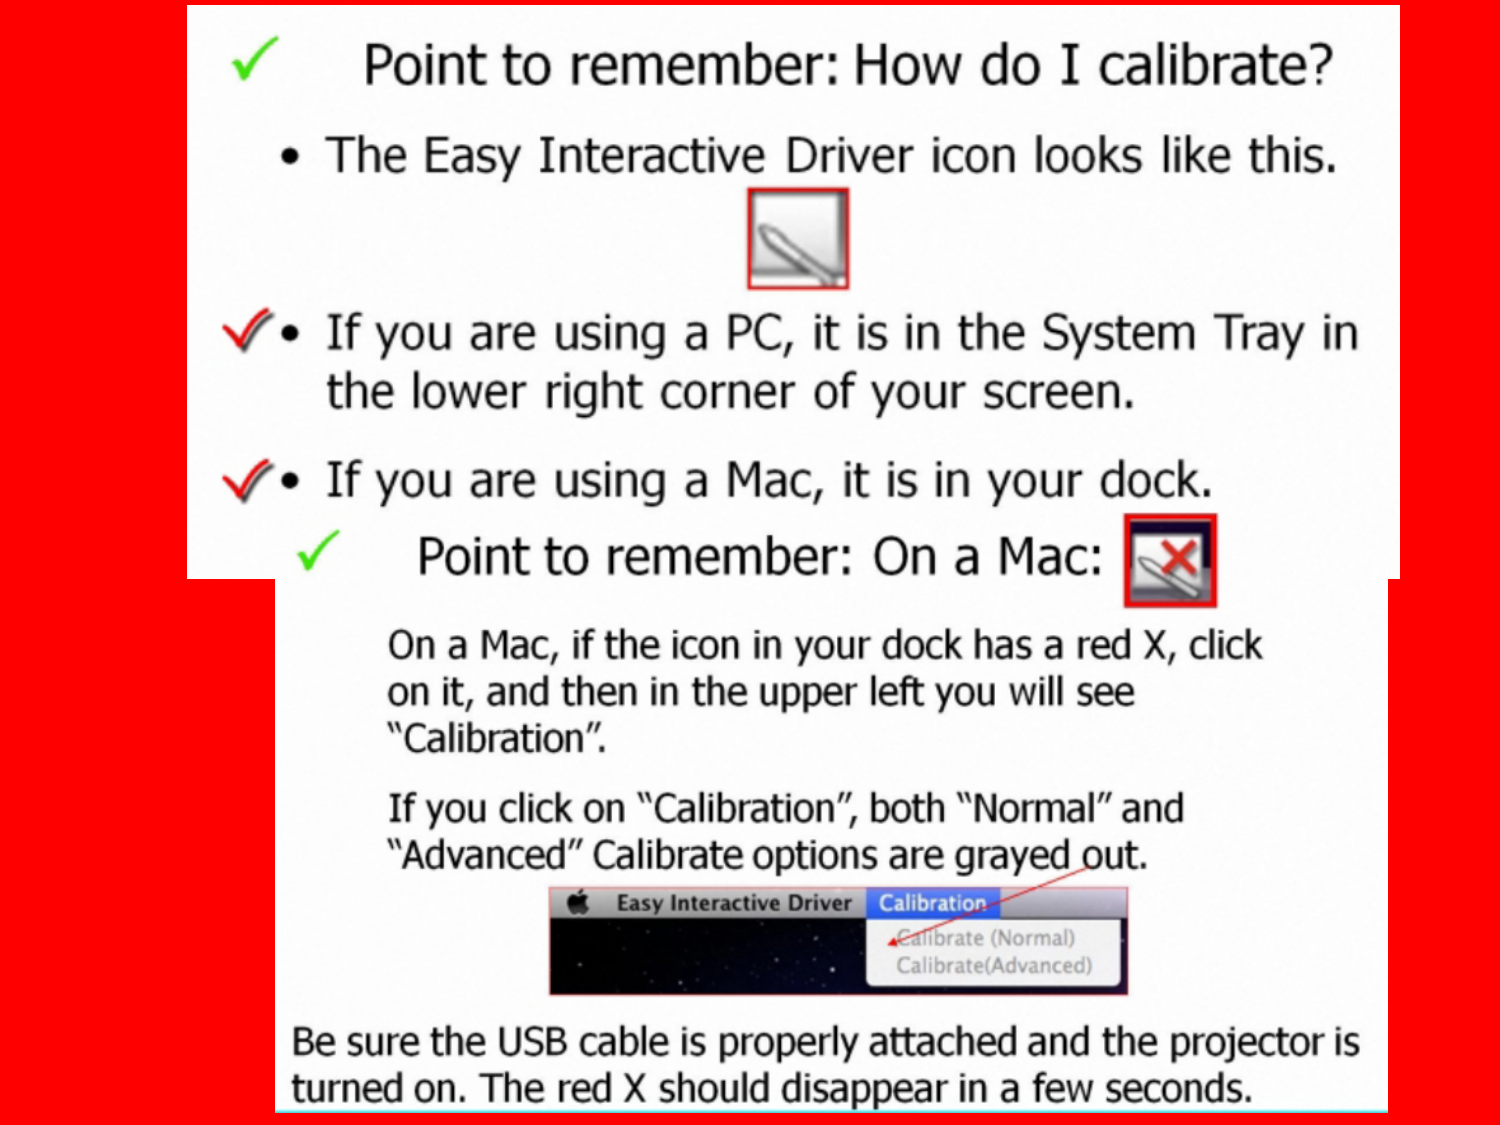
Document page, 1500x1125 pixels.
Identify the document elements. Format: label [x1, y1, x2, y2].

list [187, 5, 1401, 579]
picture [274, 512, 1388, 1113]
